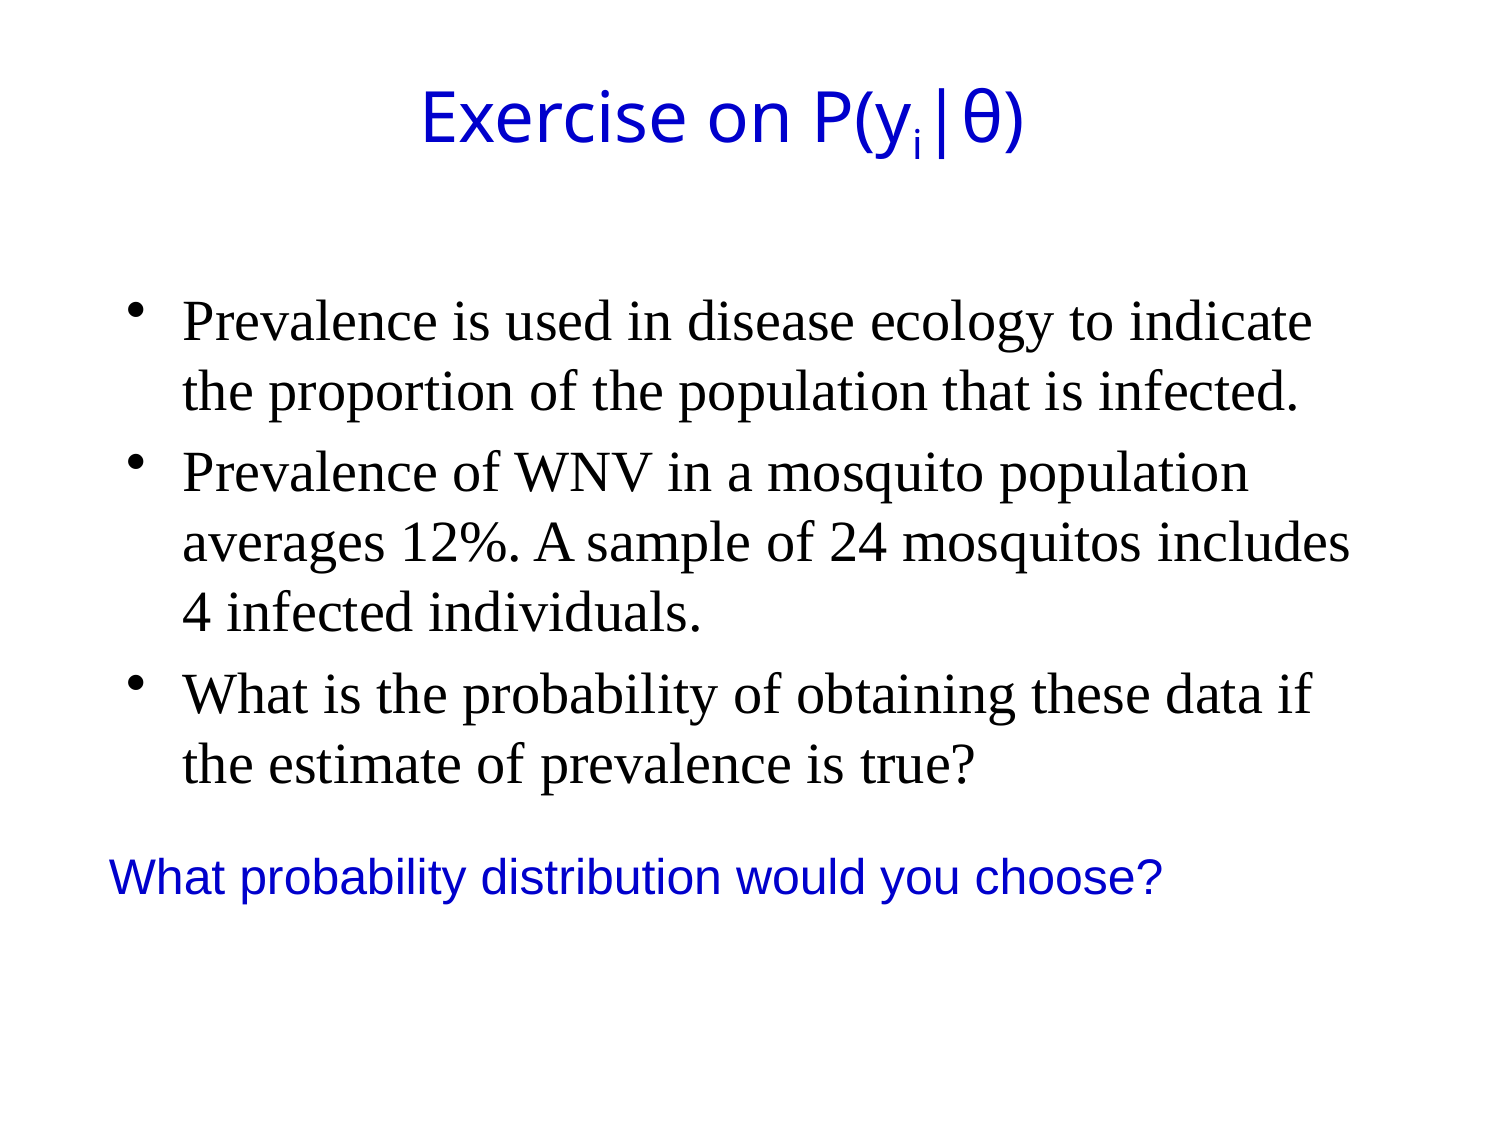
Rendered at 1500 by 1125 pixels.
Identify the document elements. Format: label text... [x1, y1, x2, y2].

title Exercise on P(yi|θ) [149, 56, 1295, 176]
text_box What probability distribution would you choose? [93, 837, 1179, 913]
list Prevalence is used in disease ecology to indicate the proportion of the population that is infected. Prevalence of WNV in a mosquito population averages 12%. A sample of 24 mosquitos includes 4 infected individuals. What is the probability of obtaining these data if the estimate of prevalence is true? [111, 274, 1380, 951]
